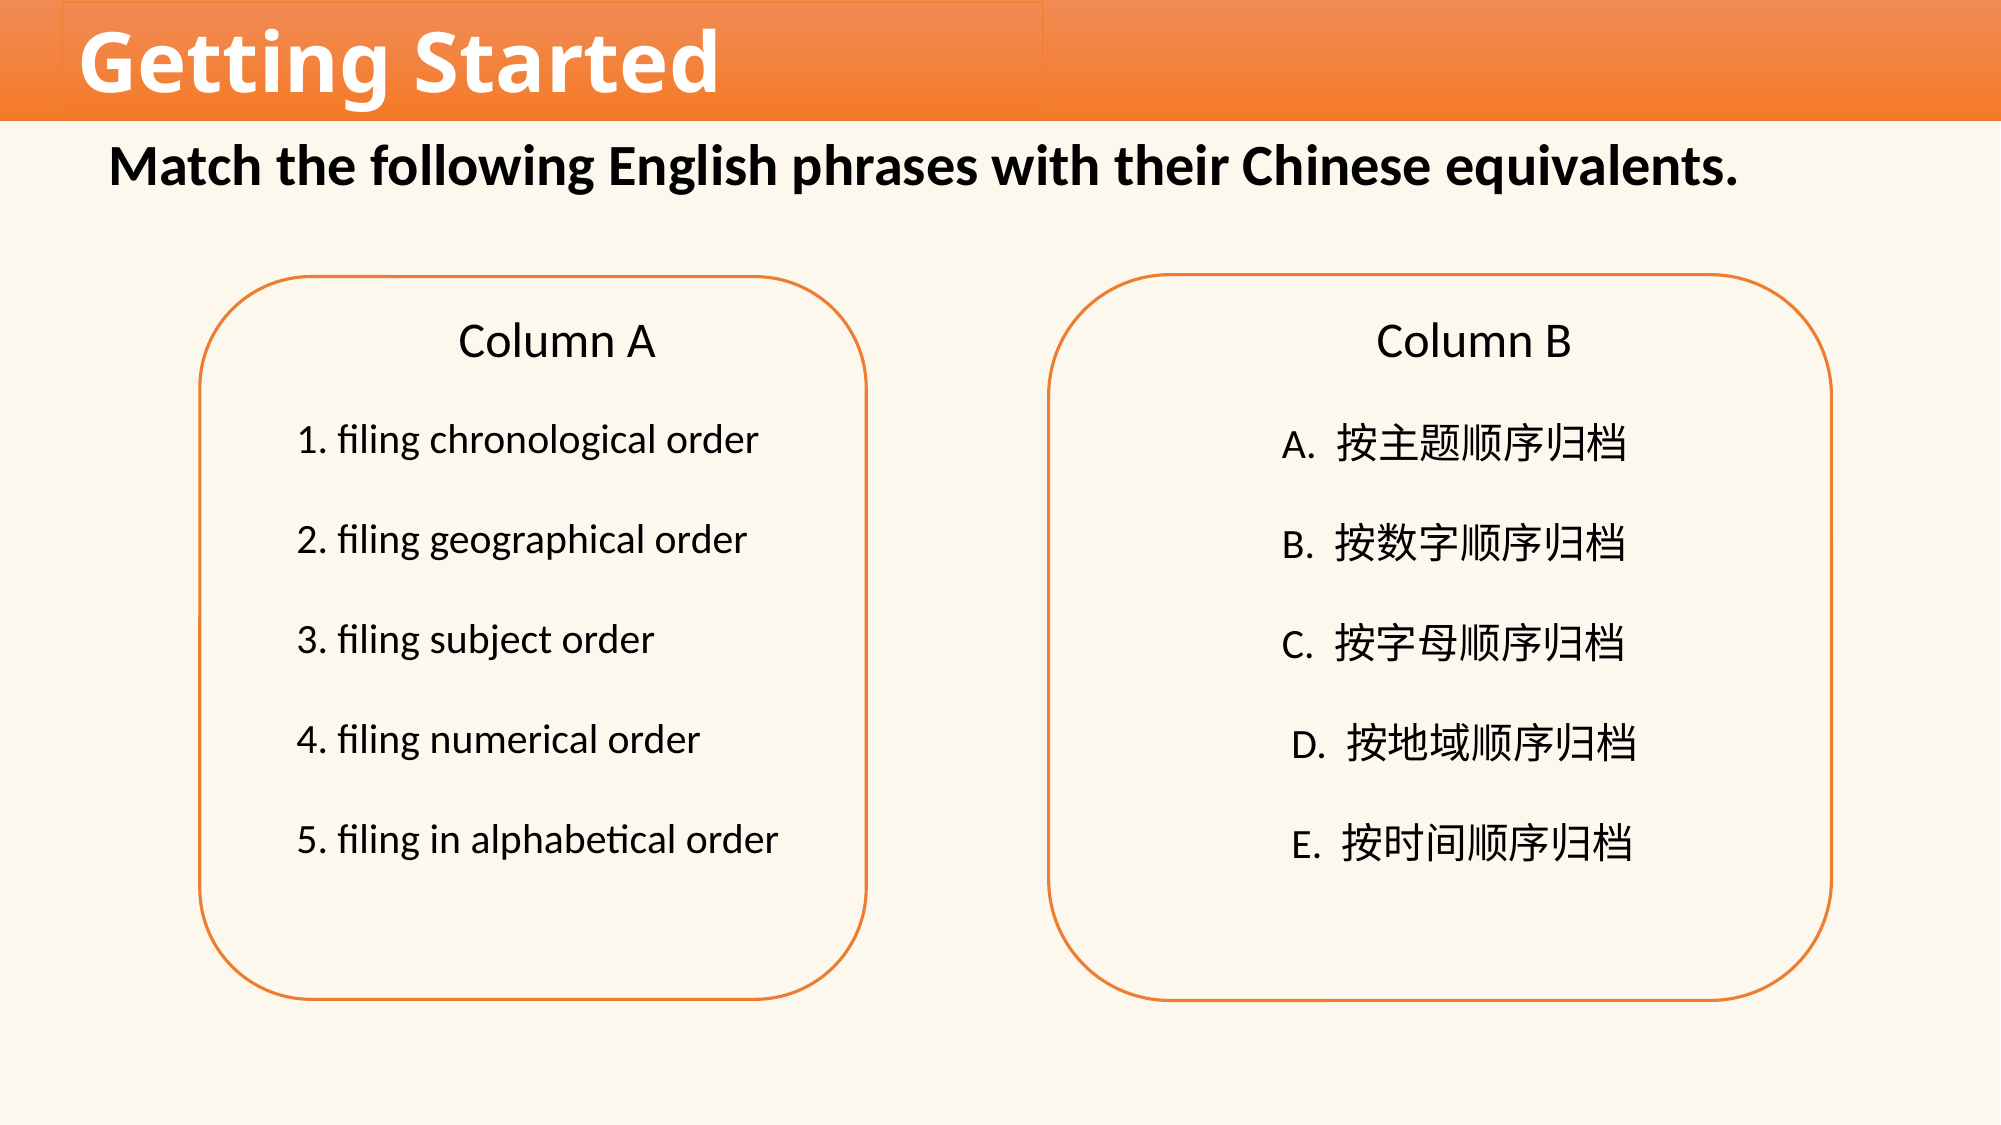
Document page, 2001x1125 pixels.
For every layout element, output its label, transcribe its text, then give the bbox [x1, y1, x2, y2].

text_box Match the following English phrases with their Chinese equivalents. [93, 127, 1901, 206]
text_box [1047, 386, 1833, 1002]
text_box Column B A. 按主题顺序归档 B. 按数字顺序归档 C. 按字母顺序归档 D. 按地域顺序归档 E. 按时间顺序归档 [1048, 299, 1901, 875]
text_box [198, 275, 868, 1001]
text_box [1095, 273, 1785, 299]
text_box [0, 0, 2000, 121]
text_box Column A 1. filing chronological order 2. filing geographical order 3. filing subject order 4. filing numerical order 5. filing in alphabetical order [281, 299, 834, 870]
